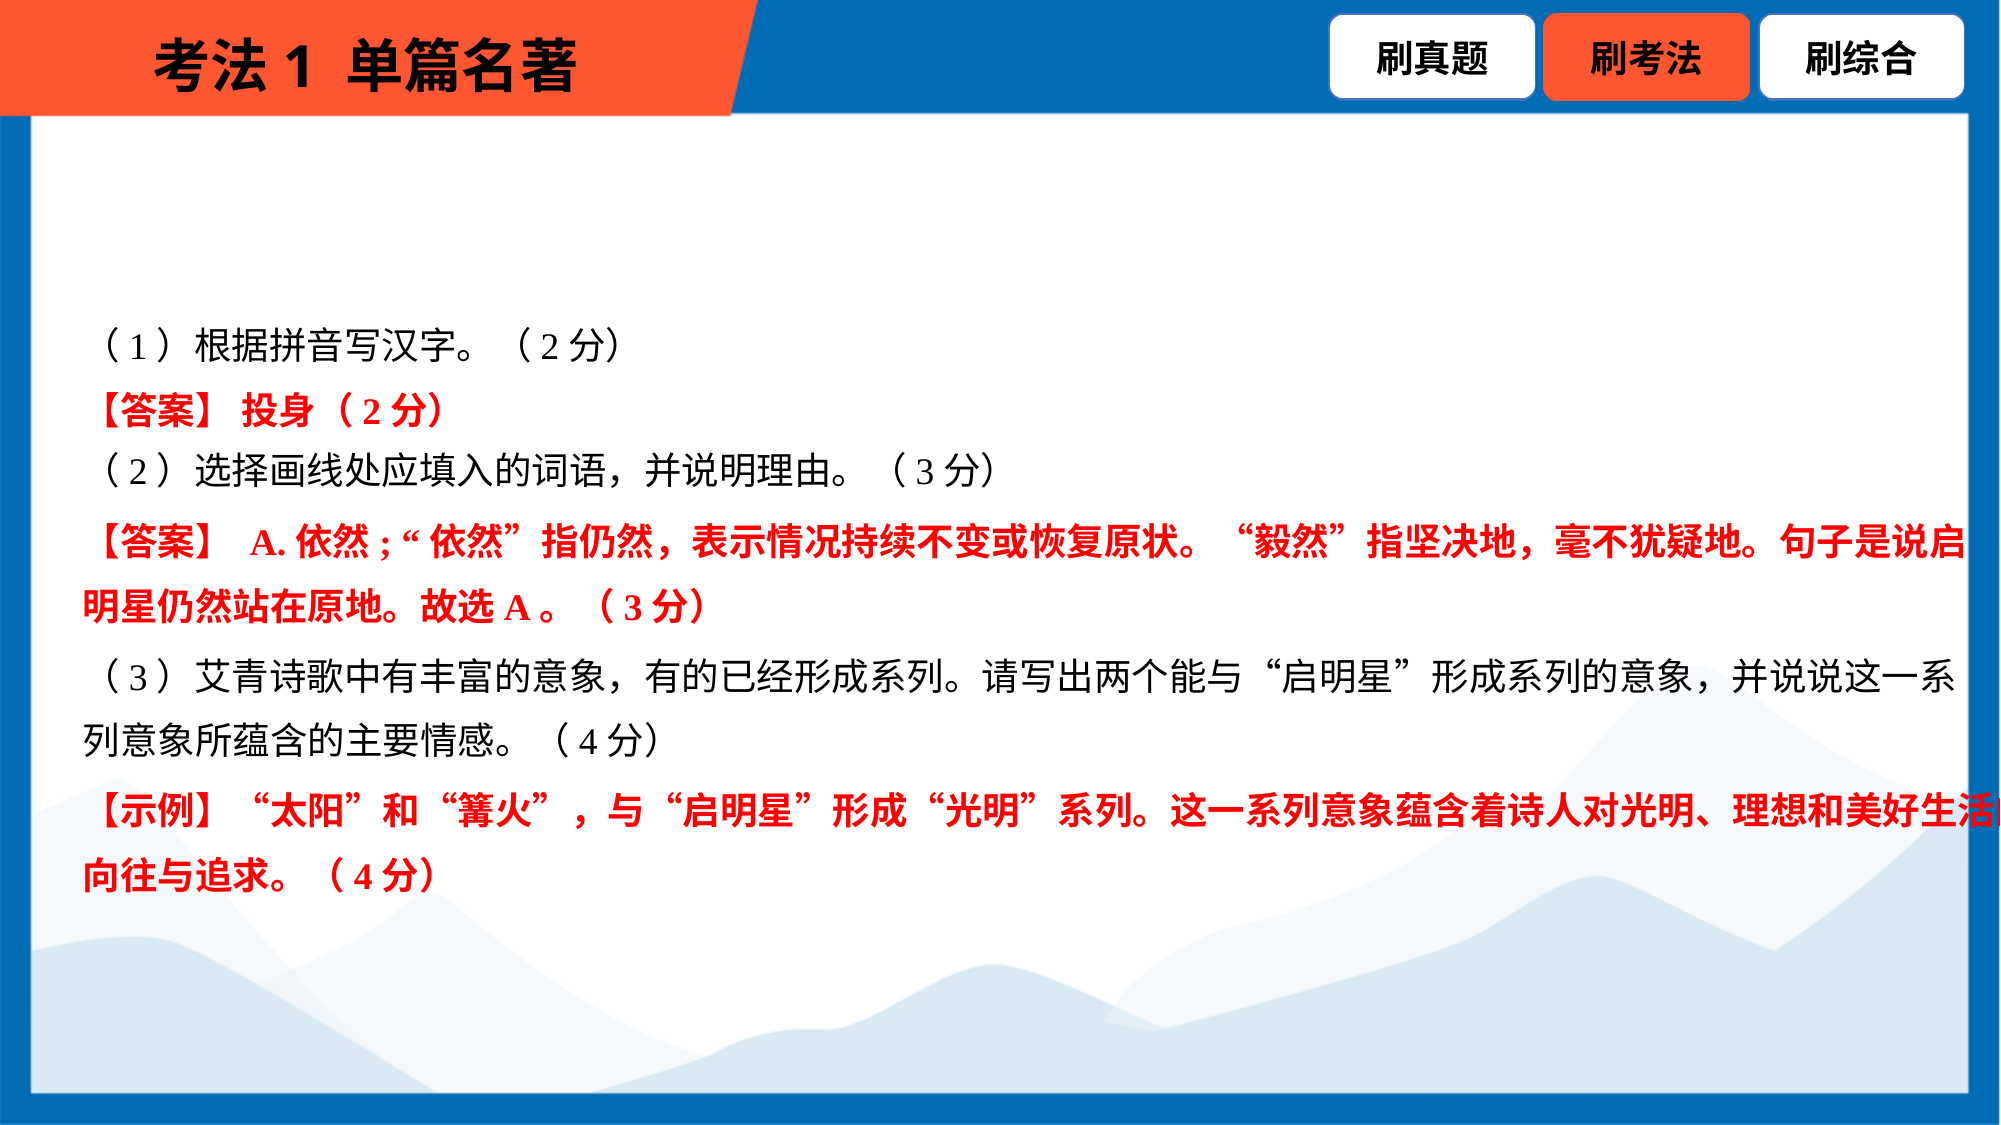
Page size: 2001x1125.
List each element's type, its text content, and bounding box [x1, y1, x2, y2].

text_box 【示例】“太阳”和“篝火”，与“启明星”形成“光明”系列。这一系列意象蕴含着诗人对光明、理想和美好生活的 向往与追求。（4分） [82, 763, 1917, 891]
text_box （3）艾青诗歌中有丰富的意象，有的已经形成系列。请写出两个能与“启明星”形成系列的意象，并说说这一系 列意象所蕴含的主要情感。（4分） [82, 628, 1917, 756]
picture [0, 0, 2000, 1125]
text_box 【答案】 投身（2分） [82, 367, 1917, 425]
text_box （1）根据拼音写汉字。（2分） [82, 302, 1917, 361]
text_box 【答案】 A.依然; “依然”指仍然，表示情况持续不变或恢复原状。“毅然”指坚决地，毫不犹疑地。句子是说启 明星仍然站在原地。故选A。（3分） [82, 494, 1917, 622]
text_box （2）选择画线处应填入的词语，并说明理由。（3分） [82, 427, 1917, 486]
